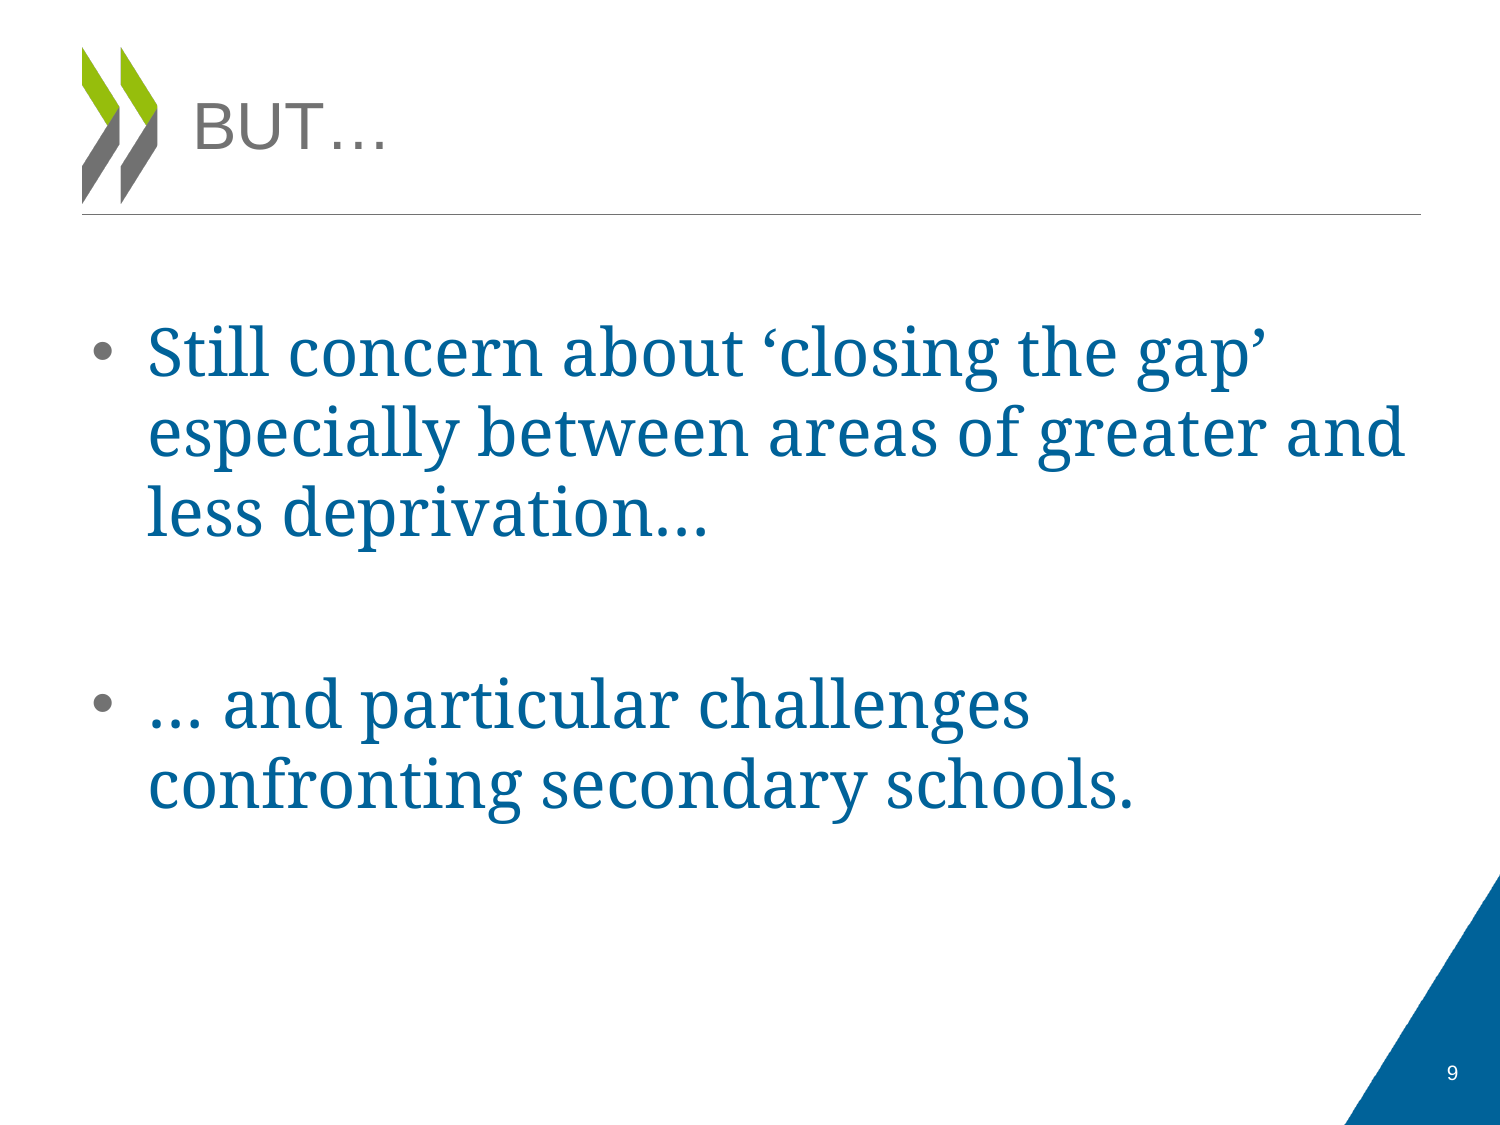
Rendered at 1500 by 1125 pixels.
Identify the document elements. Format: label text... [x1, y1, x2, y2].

slide_number 9 [1417, 1051, 1474, 1092]
list Still concern about ‘closing the gap’ especially between areas of greater and less deprivation… … and particular challenges confronting secondary schools. [76, 302, 1425, 1006]
picture [1344, 874, 1500, 1125]
title BUT… [177, 38, 1394, 207]
